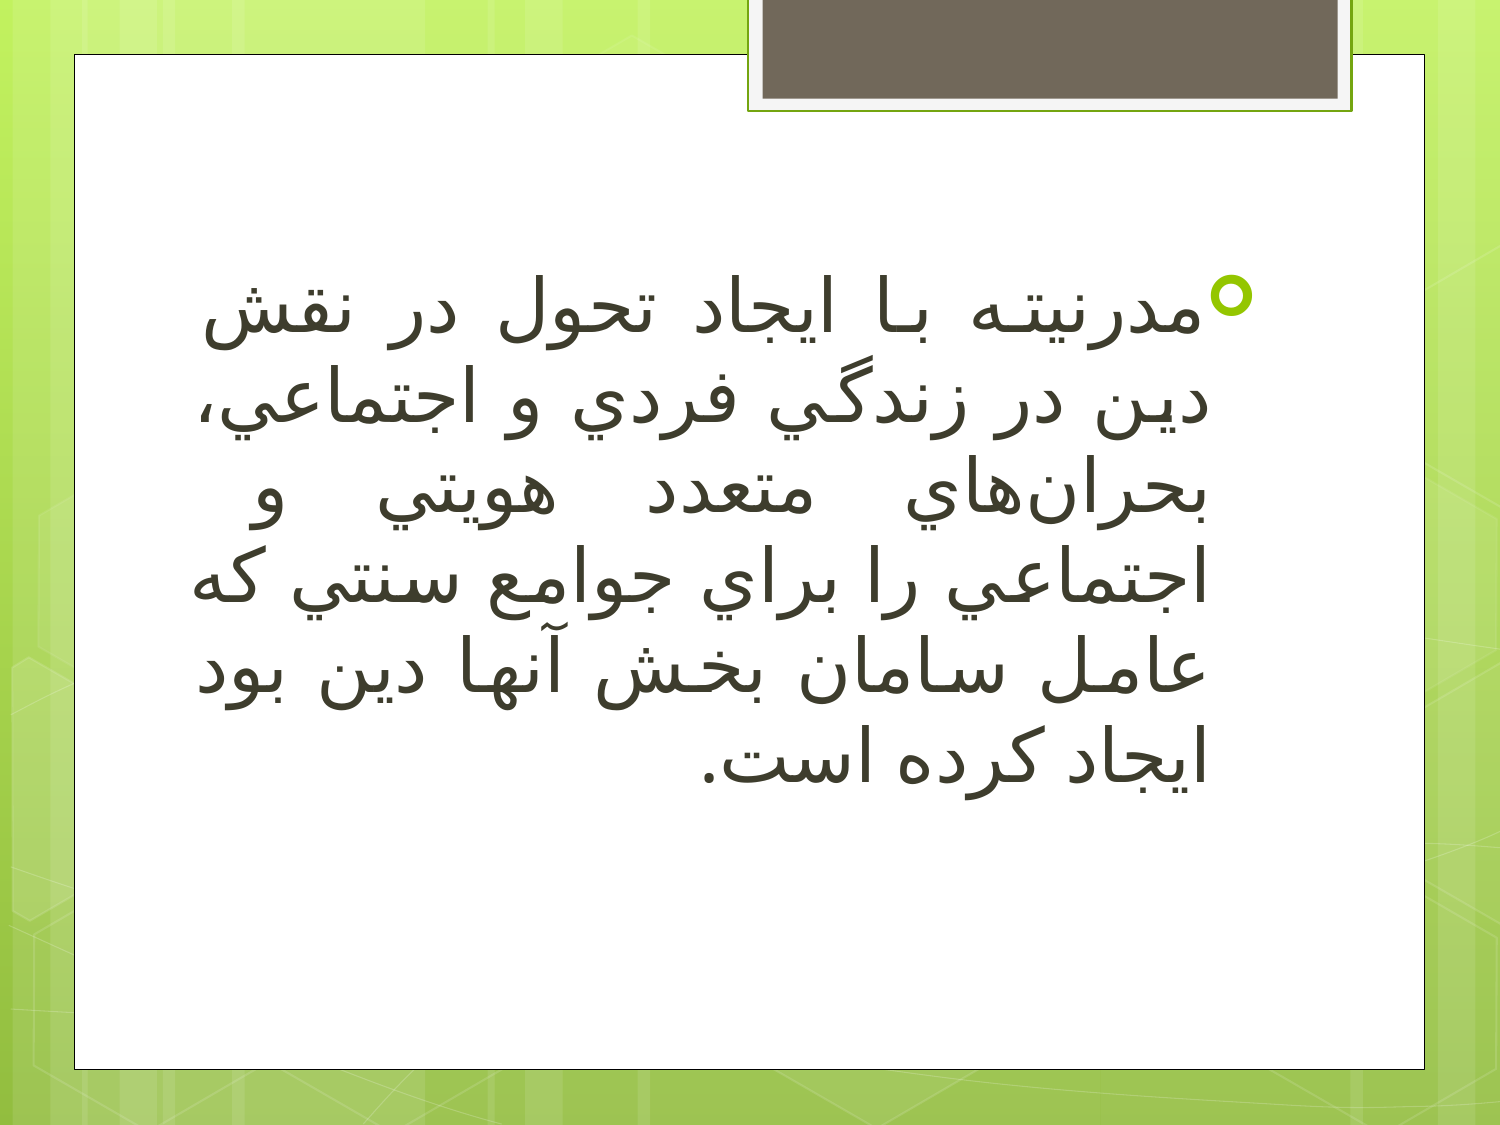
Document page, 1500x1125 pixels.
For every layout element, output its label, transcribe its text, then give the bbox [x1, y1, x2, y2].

list مدرنيته با ايجاد تحول در نقش دين در زندگي فردي و اجتماعي، بحران‌هاي متعدد هويتي و اجتماعي را براي جوامع سنتي که عامل سامان بخش آنها دین بود ايجاد کرده است. [171, 249, 1283, 957]
